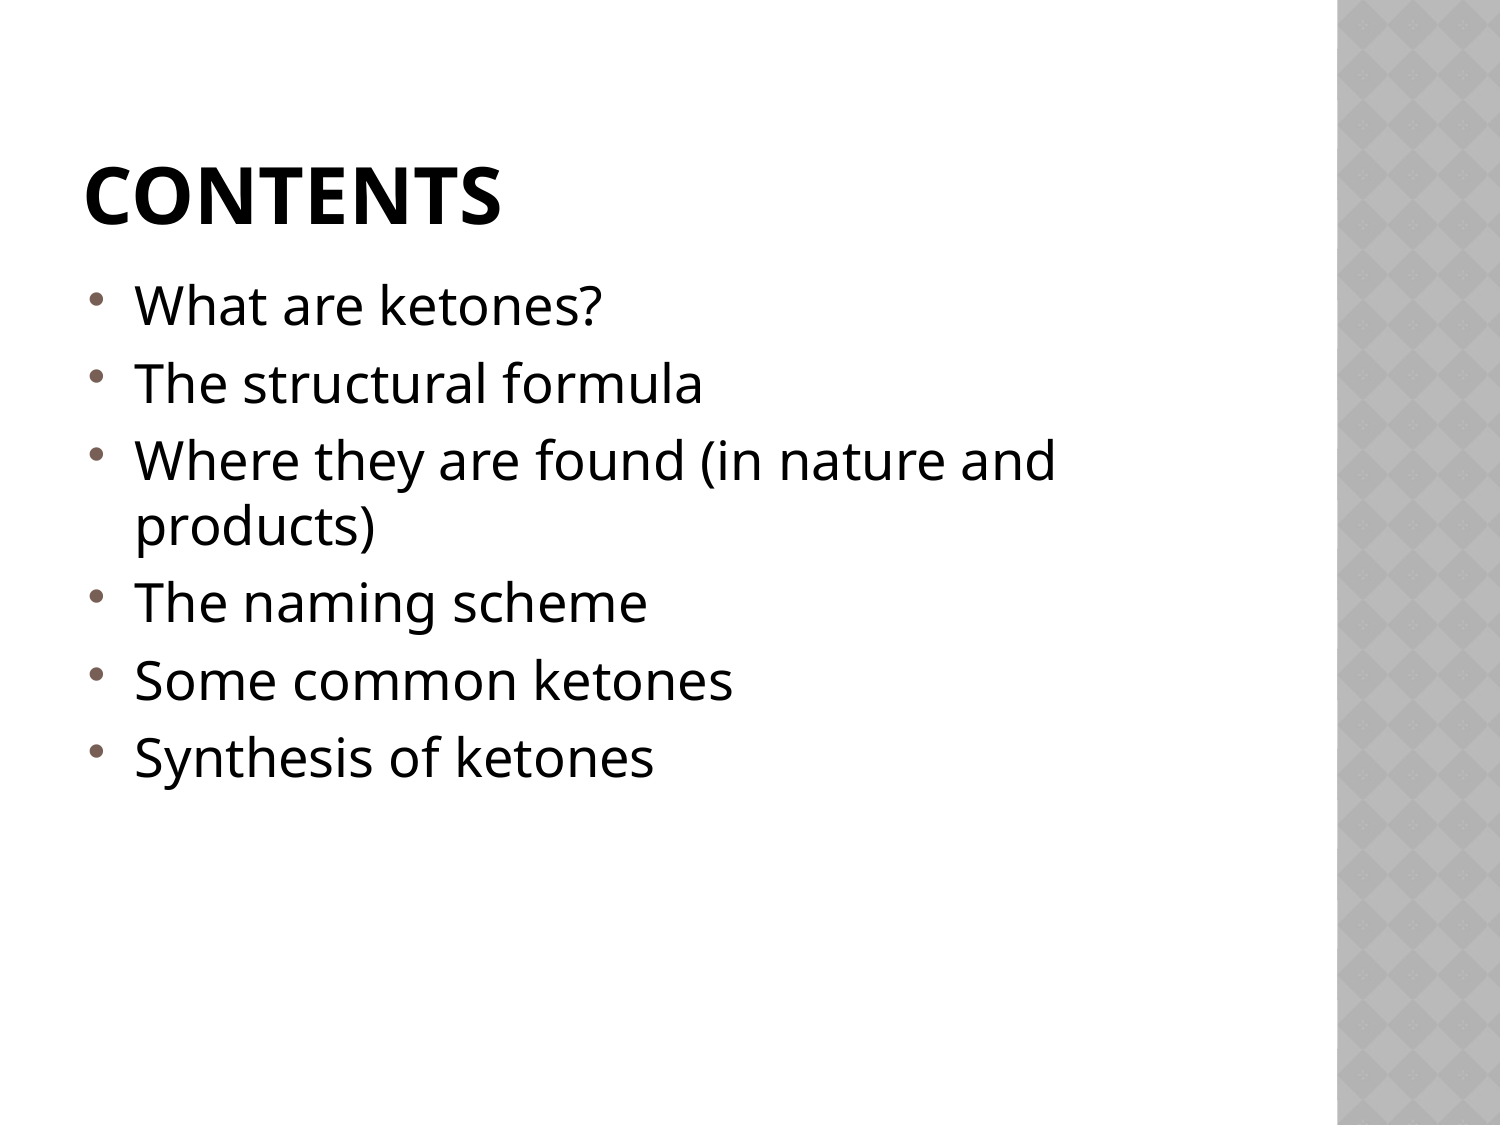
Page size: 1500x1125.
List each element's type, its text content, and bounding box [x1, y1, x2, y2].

title Contents [75, 52, 1263, 240]
list What are ketones? The structural formula Where they are found (in nature and products) The naming scheme Some common ketones Synthesis of ketones [75, 264, 1263, 1059]
